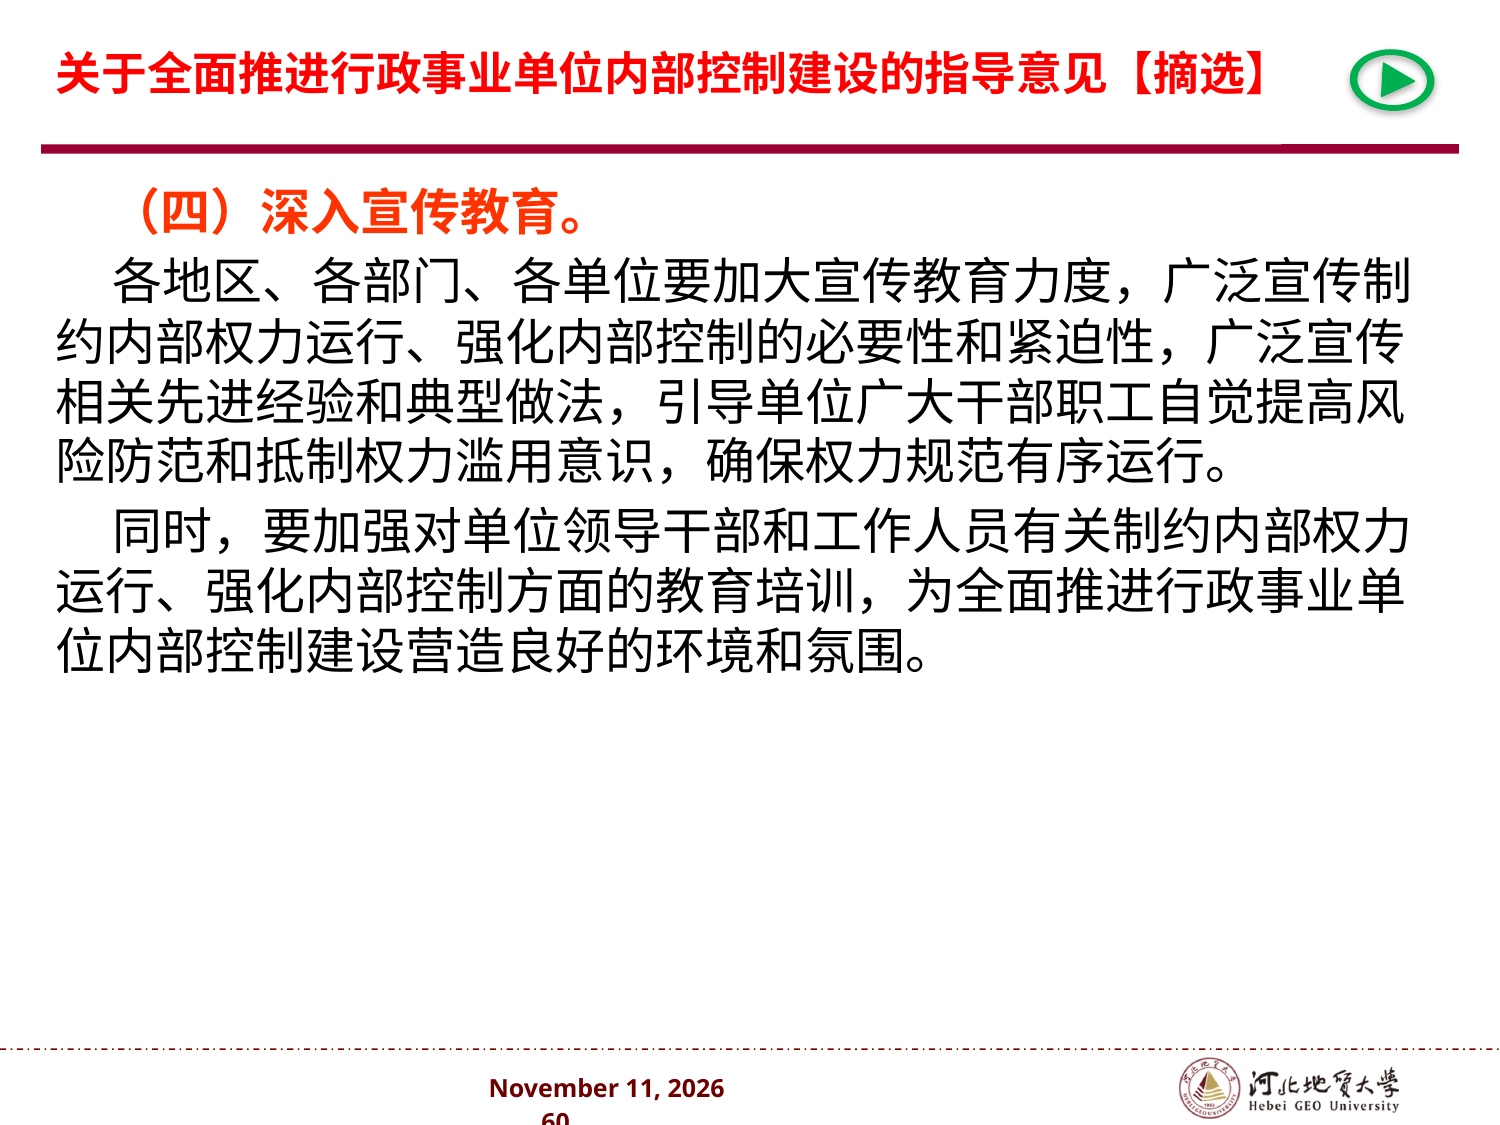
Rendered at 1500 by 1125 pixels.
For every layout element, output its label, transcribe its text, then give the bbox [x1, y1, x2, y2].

title 关于全面推进行政事业单位内部控制建设的指导意见【摘选】 [40, 18, 1460, 126]
text_box [1349, 49, 1435, 111]
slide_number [473, 1064, 990, 1109]
list （四）深入宣传教育。 各地区、各部门、各单位要加大宣传教育力度，广泛宣传制约内部权力运行、强化内部控制的必要性和紧迫性，广泛宣传相关先进经验和典型做法，引导单位广大干部职工自觉提高风险防范和抵制权力滥用意识，确保权力规范有序运行。 同时，要加强对单位领导干部和工作人员有关制约内部权力运行、强化内部控制方面的教育培训，为全面推进行政事业单位内部控制建设营造良好的环境和氛围。 [40, 172, 1460, 1036]
picture [1159, 1049, 1420, 1125]
table_cell [1379, 66, 1416, 104]
